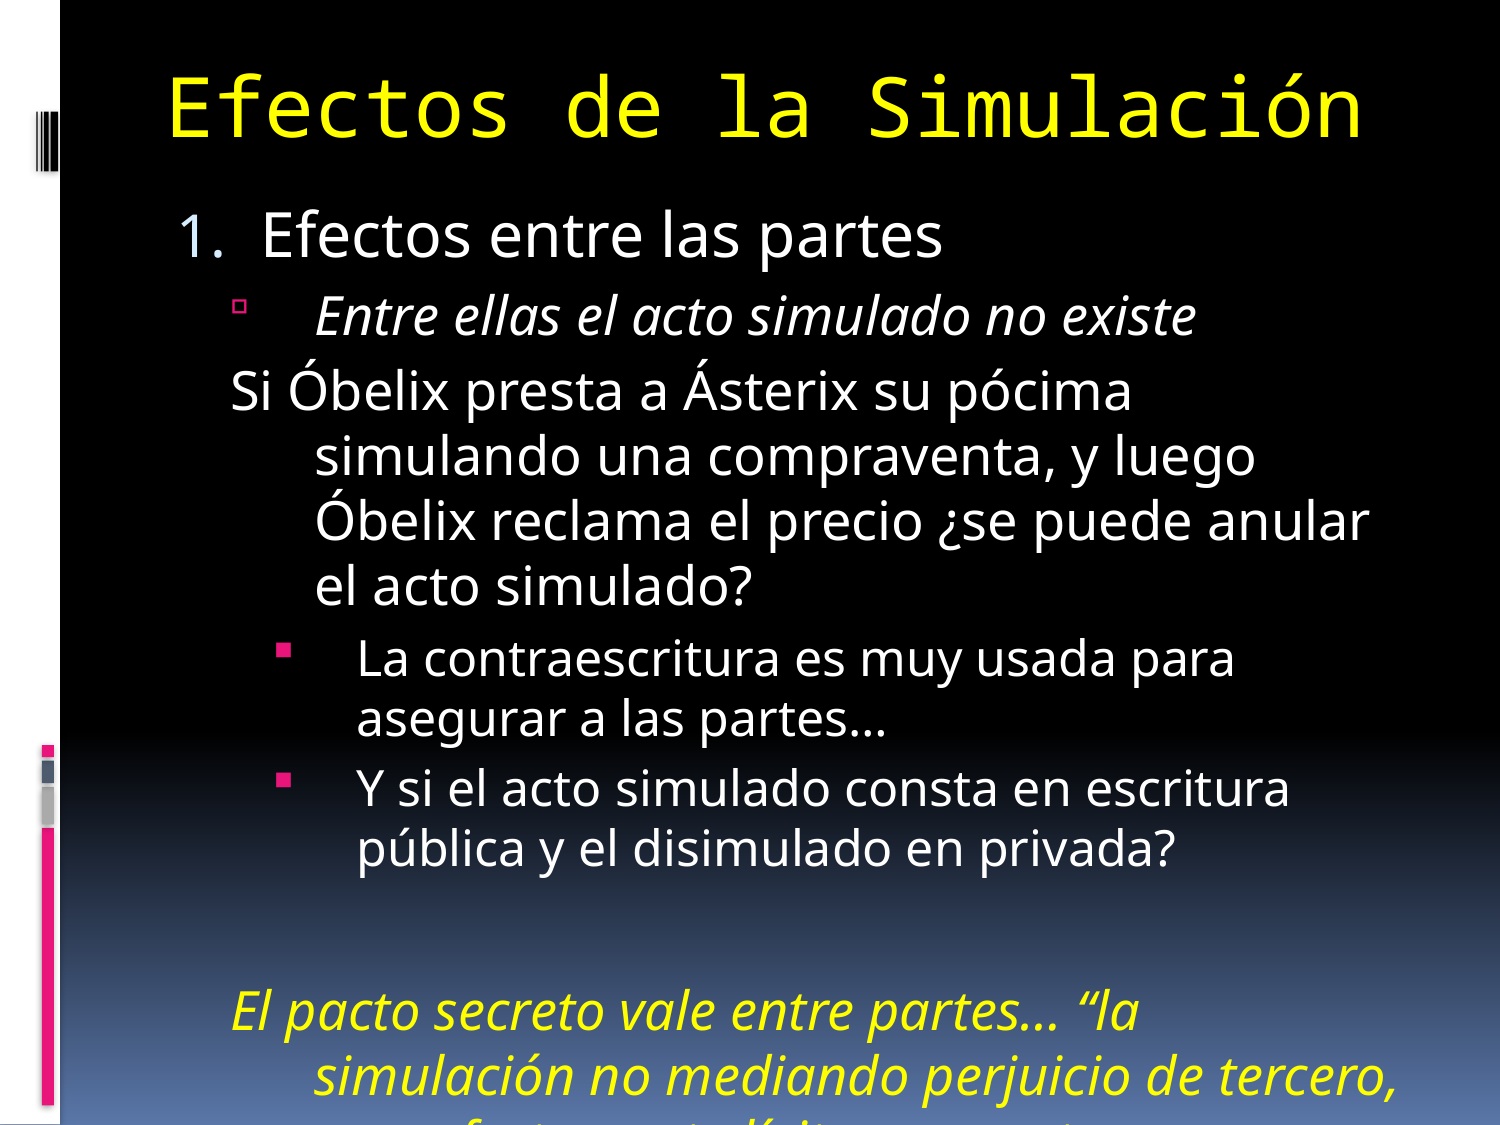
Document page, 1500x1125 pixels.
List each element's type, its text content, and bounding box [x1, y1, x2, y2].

title Efectos de la Simulación [149, 46, 1426, 187]
list Efectos entre las partes Entre ellas el acto simulado no existe Si Óbelix presta a Ásterix su pócima simulando una compraventa, y luego Óbelix reclama el precio ¿se puede anular el acto simulado? La contraescritura es muy usada para asegurar a las partes… Y si el acto simulado consta en escritura pública y el disimulado en privada? El pacto secreto vale entre partes… “la simulación no mediando perjuicio de tercero, es perfectamente lícita en nuestro derecho”(RDJ, t. 33, secc., p. 17) [149, 187, 1426, 1043]
